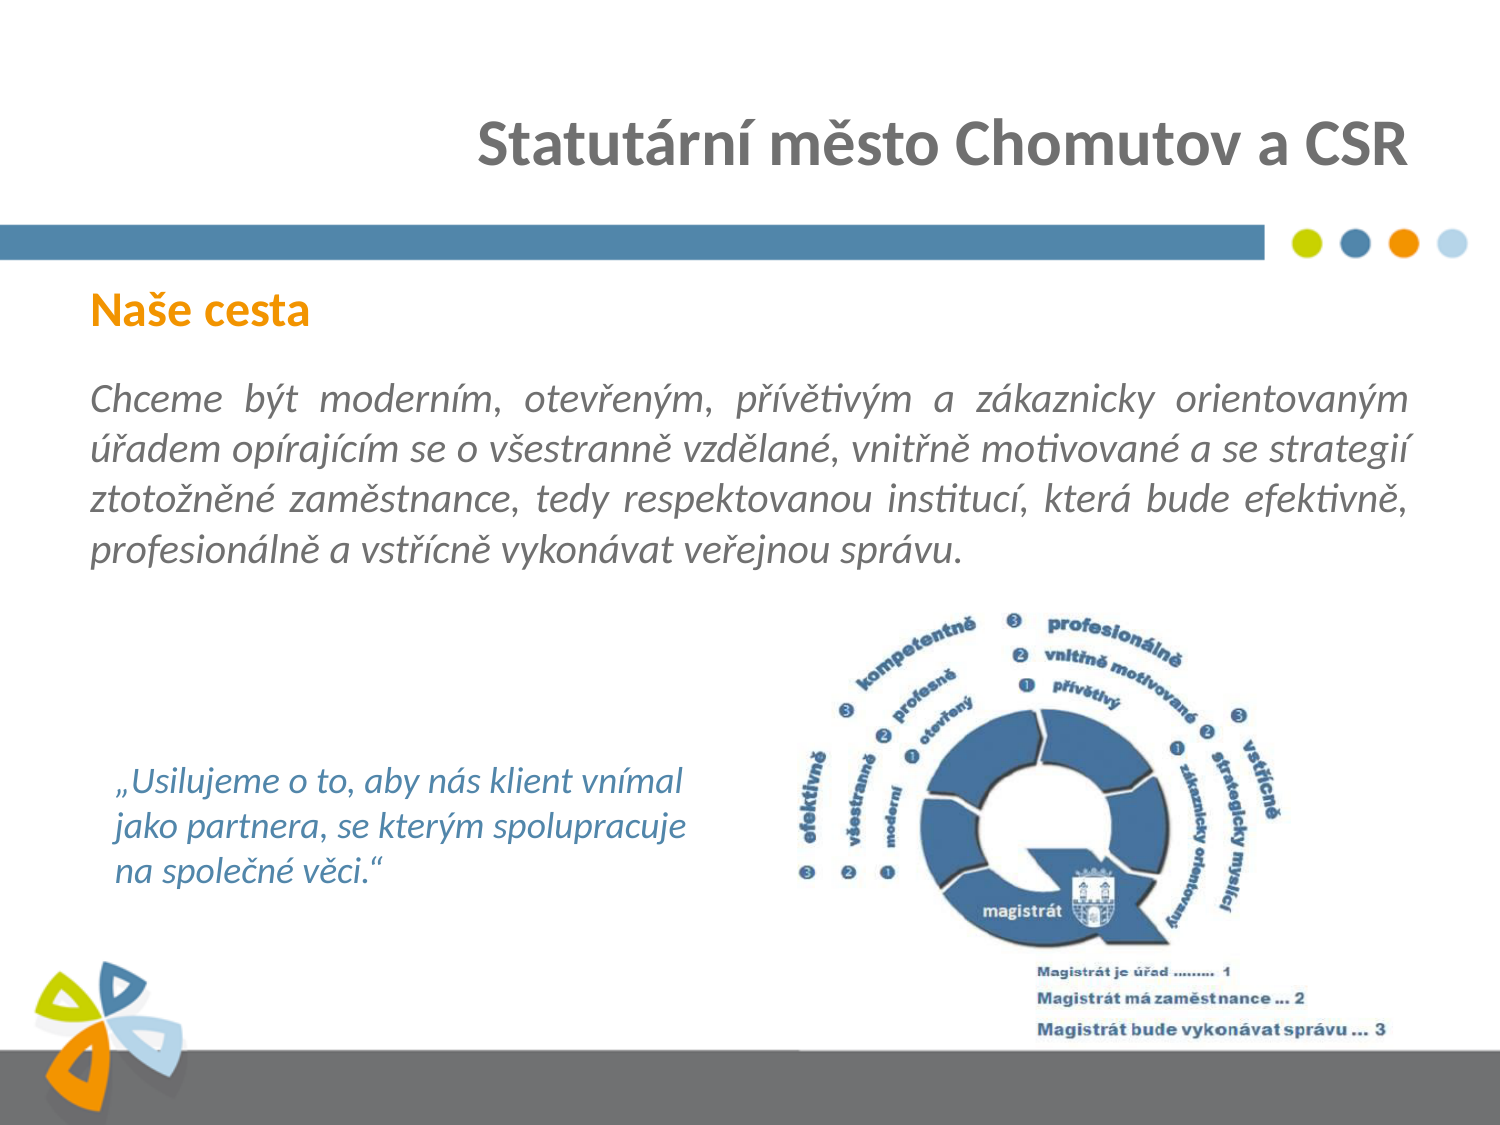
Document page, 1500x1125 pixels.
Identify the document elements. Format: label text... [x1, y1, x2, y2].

list Naše cesta Chceme být moderním, otevřeným, přívětivým a zákaznicky orientovaným úřadem opírajícím se o všestranně vzdělané, vnitřně motivované a se strategií ztotožněné zaměstnance, tedy respektovanou institucí, která bude efektivně, profesionálně a vstřícně vykonávat veřejnou správu. [75, 268, 1425, 1012]
text_box „Usilujeme o to, aby nás klient vnímal jako partnera, se kterým spolupracuje na společné věci.“ [100, 704, 725, 944]
picture [0, 0, 1500, 1125]
title Statutární město Chomutov a CSR [75, 45, 1425, 233]
